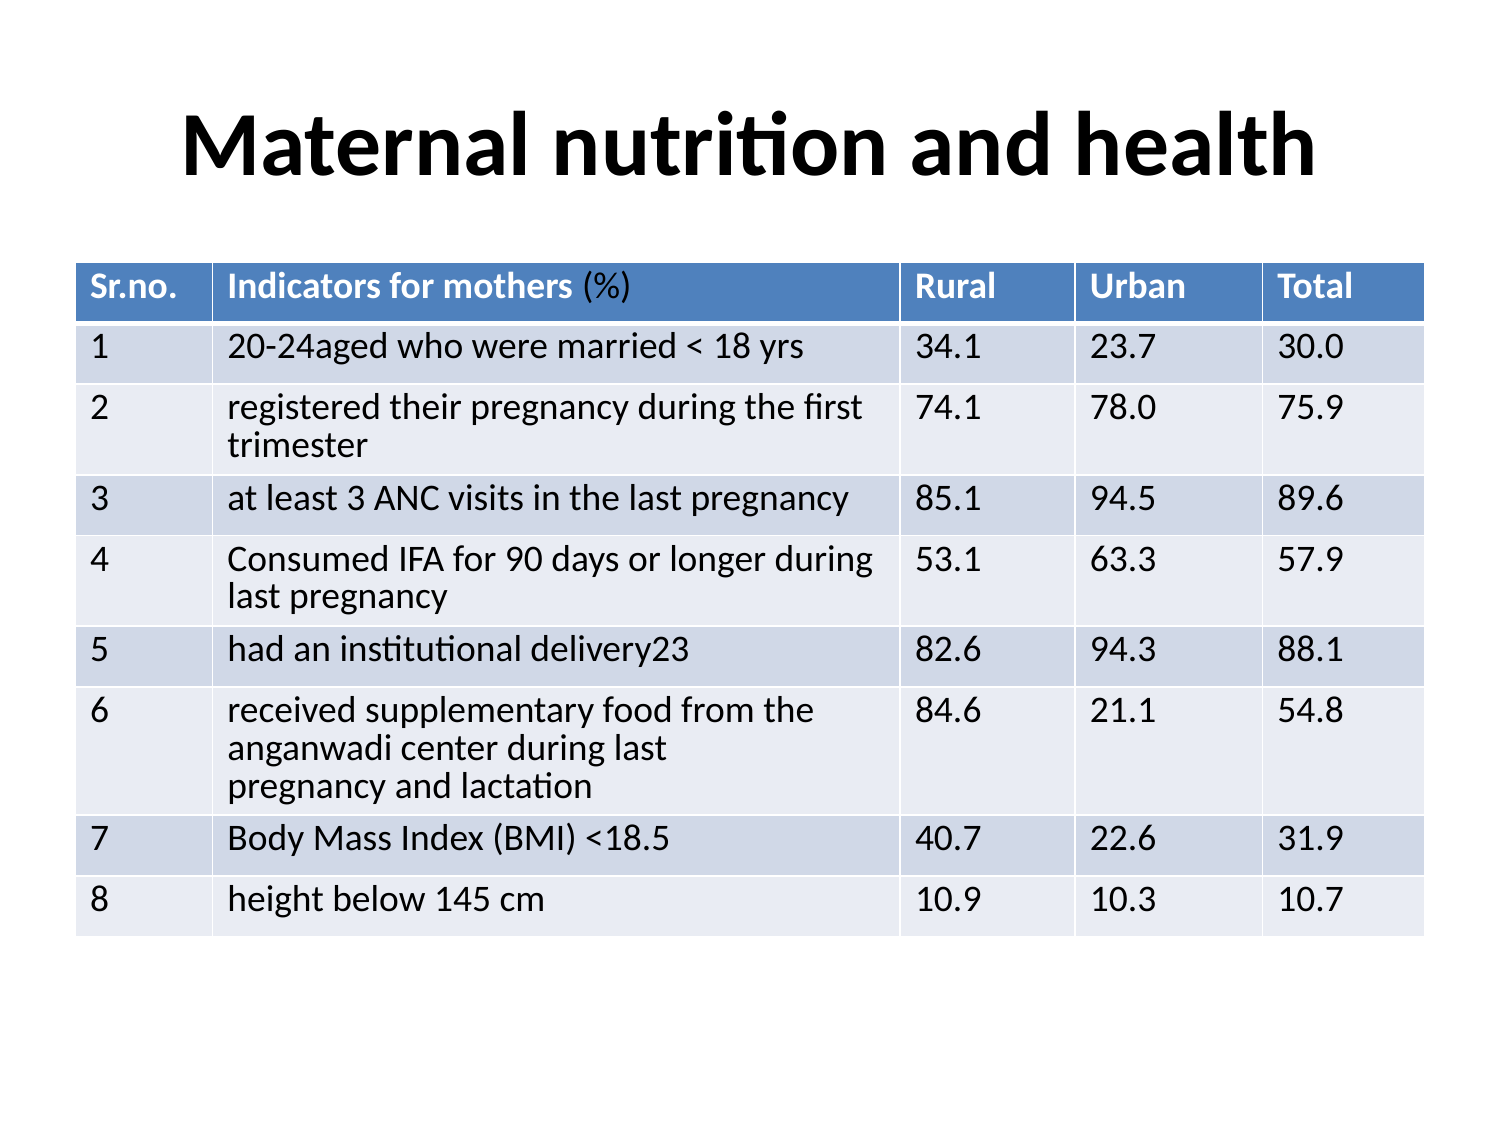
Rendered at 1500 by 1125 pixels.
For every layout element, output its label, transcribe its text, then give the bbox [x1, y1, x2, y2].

table_cell Consumed IFA for 90 days or longer during last pregnancy [213, 536, 899, 625]
table_cell 22.6 [1076, 816, 1262, 875]
table_cell 2 [76, 385, 212, 474]
title Maternal nutrition and health [75, 45, 1425, 233]
table_cell 23.7 [1076, 326, 1262, 383]
table_header Urban [1076, 263, 1262, 321]
table_cell 74.1 [901, 385, 1074, 474]
table_cell 53.1 [901, 536, 1074, 625]
table_cell 6 [76, 688, 212, 814]
table_header Total [1263, 263, 1424, 321]
table_cell 63.3 [1076, 536, 1262, 625]
table_cell height below 145 cm [213, 877, 899, 936]
table_cell 85.1 [901, 476, 1074, 535]
table_cell 89.6 [1263, 476, 1424, 535]
table_header Indicators for mothers (%) [213, 263, 899, 321]
table_cell 34.1 [901, 326, 1074, 383]
table_cell 75.9 [1263, 385, 1424, 474]
table_cell 88.1 [1263, 627, 1424, 686]
table_cell 94.5 [1076, 476, 1262, 535]
table_cell 84.6 [901, 688, 1074, 814]
table_cell 54.8 [1263, 688, 1424, 814]
table_header Sr.no. [76, 263, 212, 321]
table_cell 3 [76, 476, 212, 535]
table_cell 21.1 [1076, 688, 1262, 814]
table_cell at least 3 ANC visits in the last pregnancy [213, 476, 899, 535]
table_cell 30.0 [1263, 326, 1424, 383]
table_cell 10.3 [1076, 877, 1262, 936]
table_cell 40.7 [901, 816, 1074, 875]
table_cell 78.0 [1076, 385, 1262, 474]
table_cell registered their pregnancy during the first trimester [213, 385, 899, 474]
table_cell 82.6 [901, 627, 1074, 686]
table_cell 4 [76, 536, 212, 625]
table_cell 10.7 [1263, 877, 1424, 936]
table_cell 10.9 [901, 877, 1074, 936]
table_cell 1 [76, 326, 212, 383]
table_cell received supplementary food from the anganwadi center during last pregnancy and lactation [213, 688, 899, 814]
table_cell 8 [76, 877, 212, 936]
table_cell 20-24aged who were married < 18 yrs [213, 326, 899, 383]
table_header Rural [901, 263, 1074, 321]
table_cell 5 [76, 627, 212, 686]
table_cell Body Mass Index (BMI) <18.5 [213, 816, 899, 875]
table_cell 7 [76, 816, 212, 875]
table_cell 94.3 [1076, 627, 1262, 686]
table_cell 57.9 [1263, 536, 1424, 625]
table_cell 31.9 [1263, 816, 1424, 875]
table_cell had an institutional delivery23 [213, 627, 899, 686]
